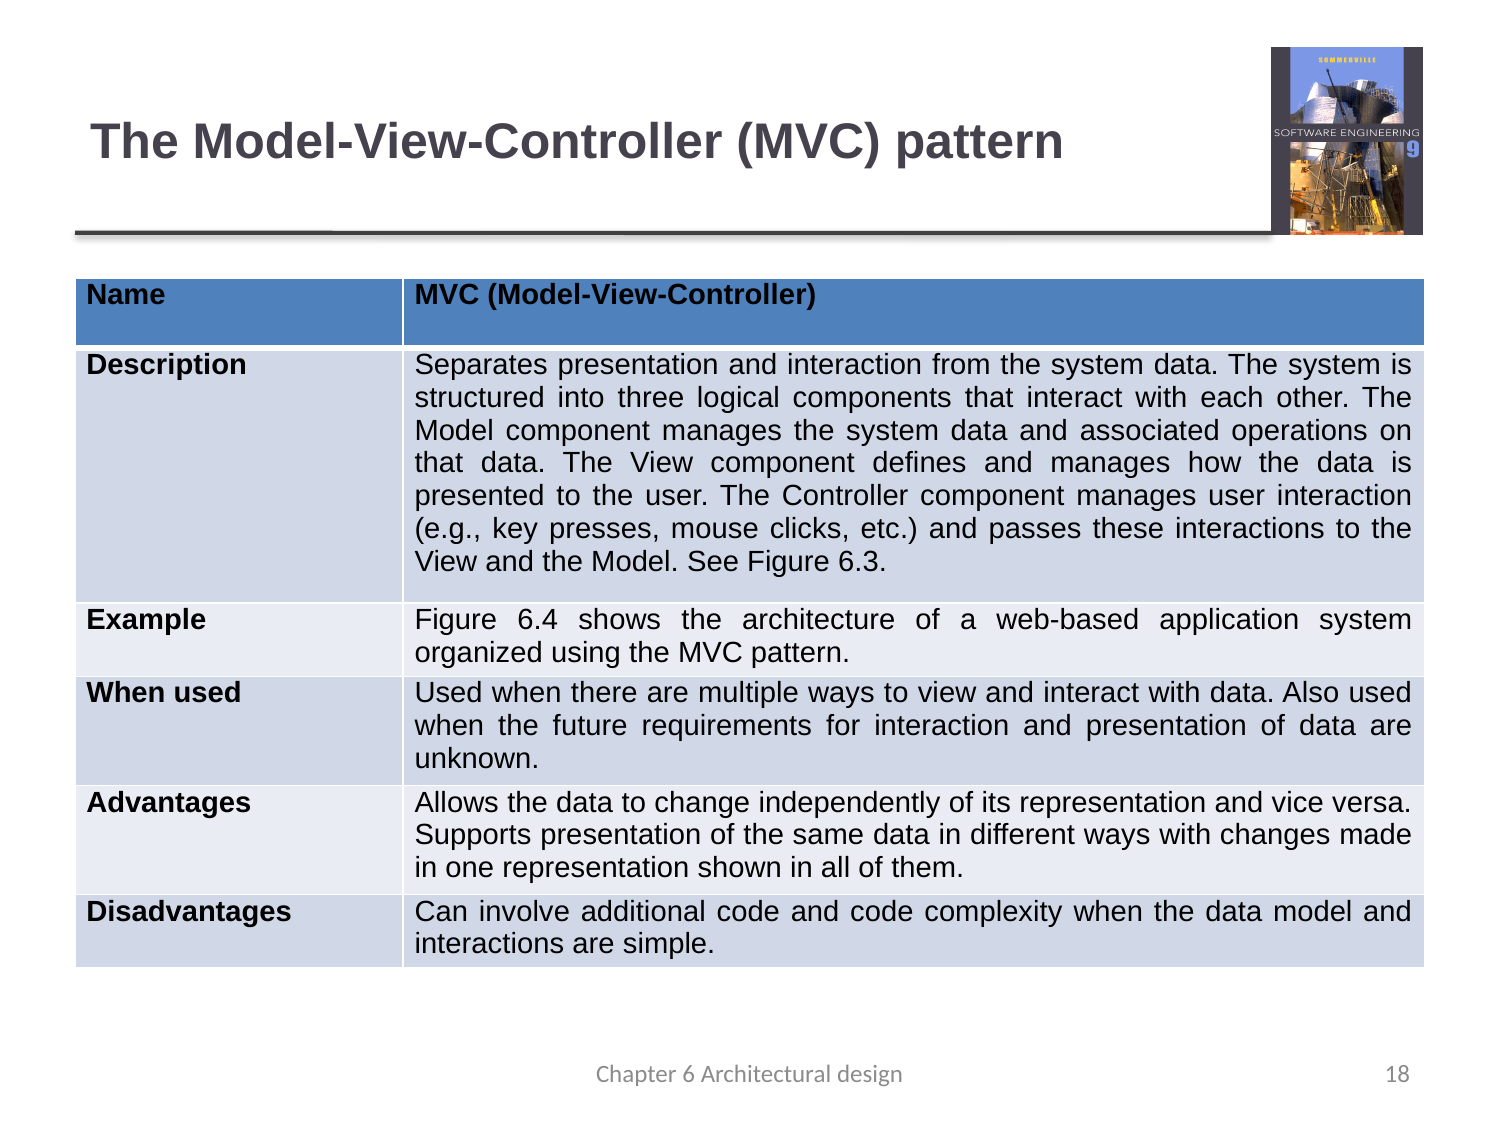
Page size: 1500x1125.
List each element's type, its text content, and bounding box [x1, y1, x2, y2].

title The Model-View-Controller (MVC) pattern [74, 44, 1272, 233]
table_cell Figure 6.4 shows the architecture of a web-based application system organized using the MVC pattern. [404, 604, 1424, 676]
slide_number 18 [1074, 1042, 1425, 1103]
table_cell Can involve additional code and code complexity when the data model and interactions are simple. [404, 895, 1424, 967]
table_cell Advantages [76, 786, 402, 894]
table_cell Allows the data to change independently of its representation and vice versa. Supports presentation of the same data in different ways with changes made in one representation shown in all of them. [404, 786, 1424, 894]
footer Chapter 6 Architectural design [512, 1042, 988, 1103]
table_cell Used when there are multiple ways to view and interact with data. Also used when the future requirements for interaction and presentation of data are unknown. [404, 677, 1424, 785]
table_cell When used [76, 677, 402, 785]
table_header MVC (Model-View-Controller) [404, 279, 1424, 345]
picture [1272, 47, 1423, 235]
table_header Name [76, 279, 402, 345]
table_cell Example [76, 604, 402, 676]
table_cell Separates presentation and interaction from the system data. The system is structured into three logical components that interact with each other. The Model component manages the system data and associated operations on that data. The View component defines and manages how the data is presented to the user. The Controller component manages user interaction (e.g., key presses, mouse clicks, etc.) and passes these interactions to the View and the Model. See Figure 6.3. [404, 351, 1424, 602]
table_cell Disadvantages [76, 895, 402, 967]
table_cell Description [76, 351, 402, 602]
